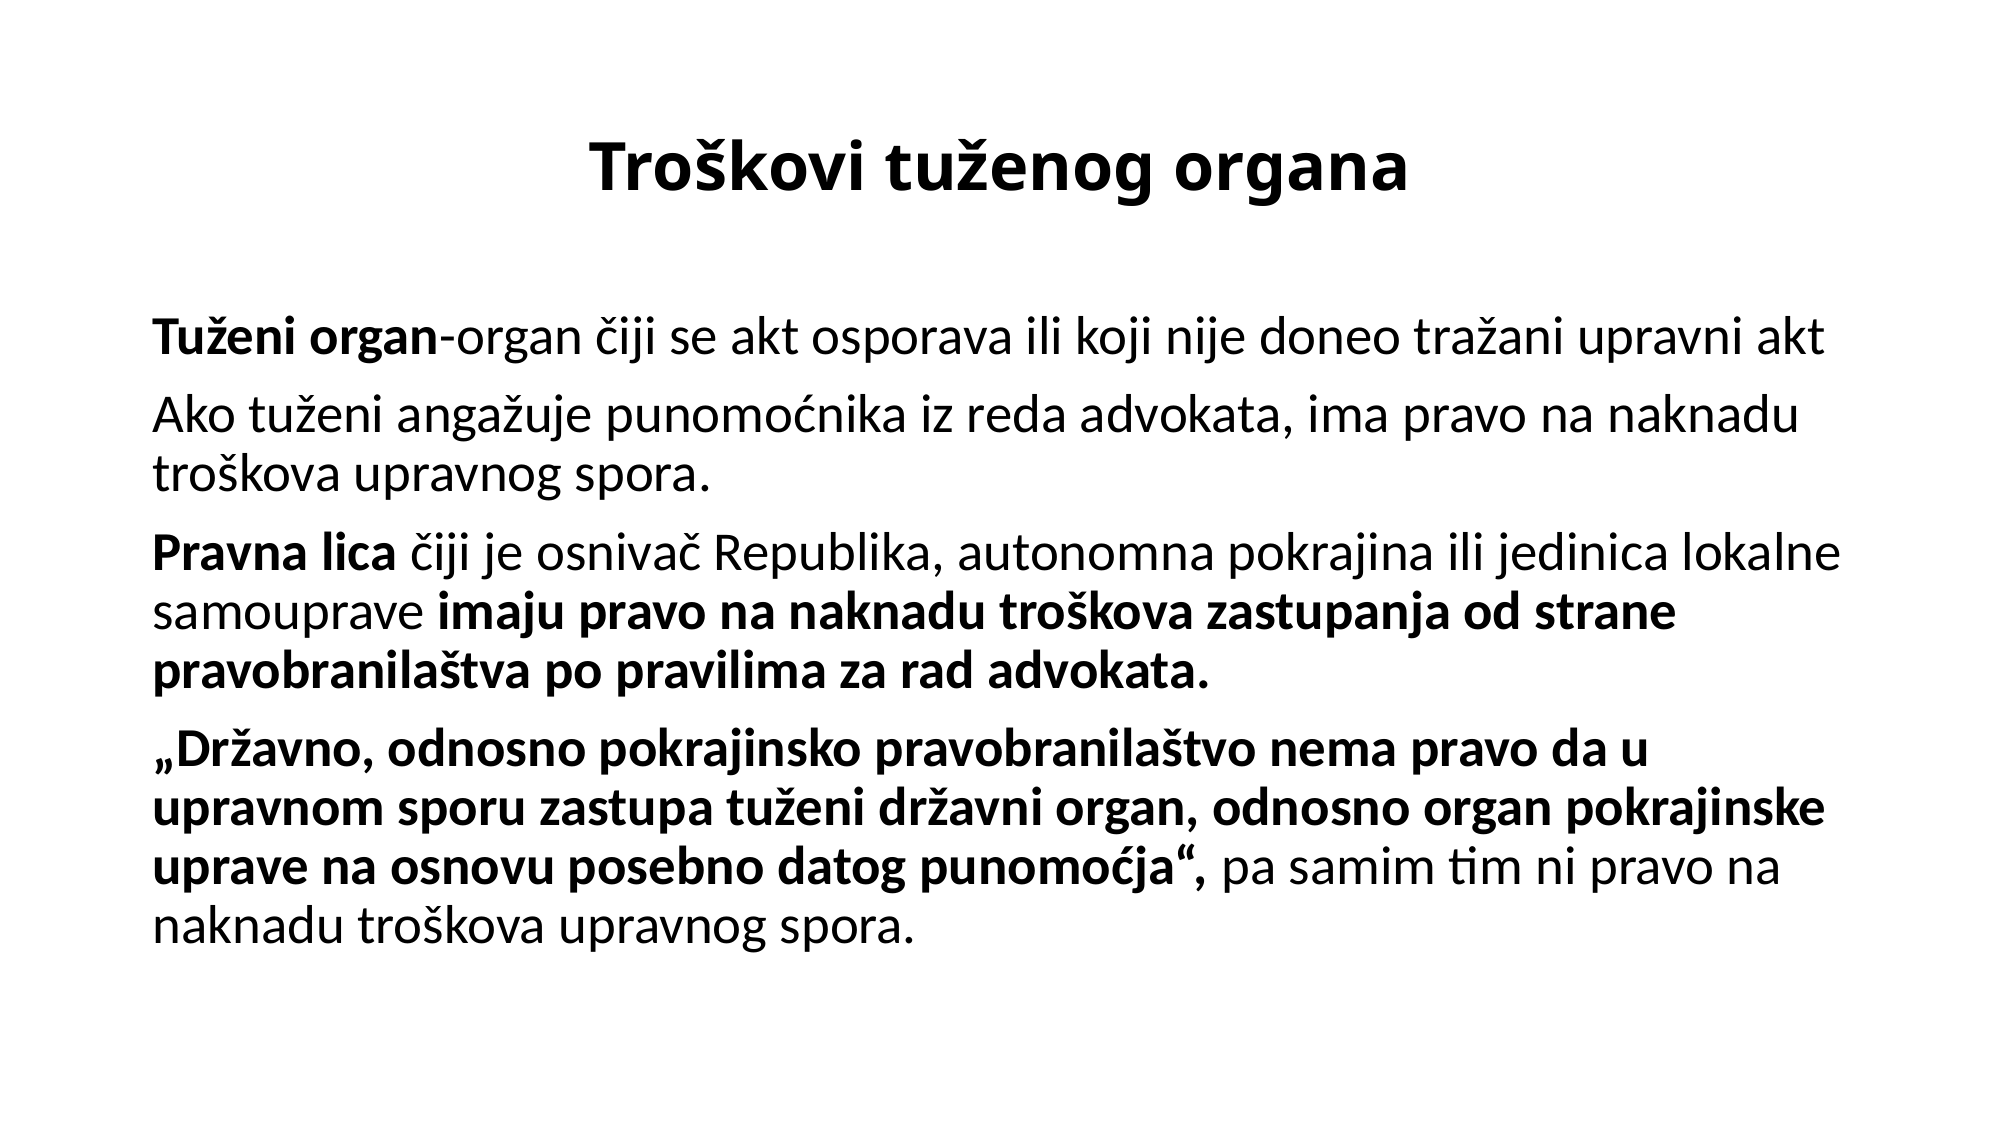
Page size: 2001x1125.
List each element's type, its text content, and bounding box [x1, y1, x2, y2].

title Troškovi tuženog organa [137, 59, 1863, 278]
list Tuženi organ-organ čiji se akt osporava ili koji nije doneo tražani upravni akt Ako tuženi angažuje punomoćnika iz reda advokata, ima pravo na naknadu troškova upravnog spora. Pravna lica čiji je osnivač Republika, autonomna pokrajina ili jedinica lokalne samouprave imaju pravo na naknadu troškova zastupanja od strane pravobranilaštva po pravilima za rad advokata. „Državno, odnosno pokrajinsko pravobranilaštvo nema pravo da u upravnom sporu zastupa tuženi državni organ, odnosno organ pokrajinske uprave na osnovu posebno datog punomoćja“, pa samim tim ni pravo na naknadu troškova upravnog spora. [137, 299, 1863, 1014]
